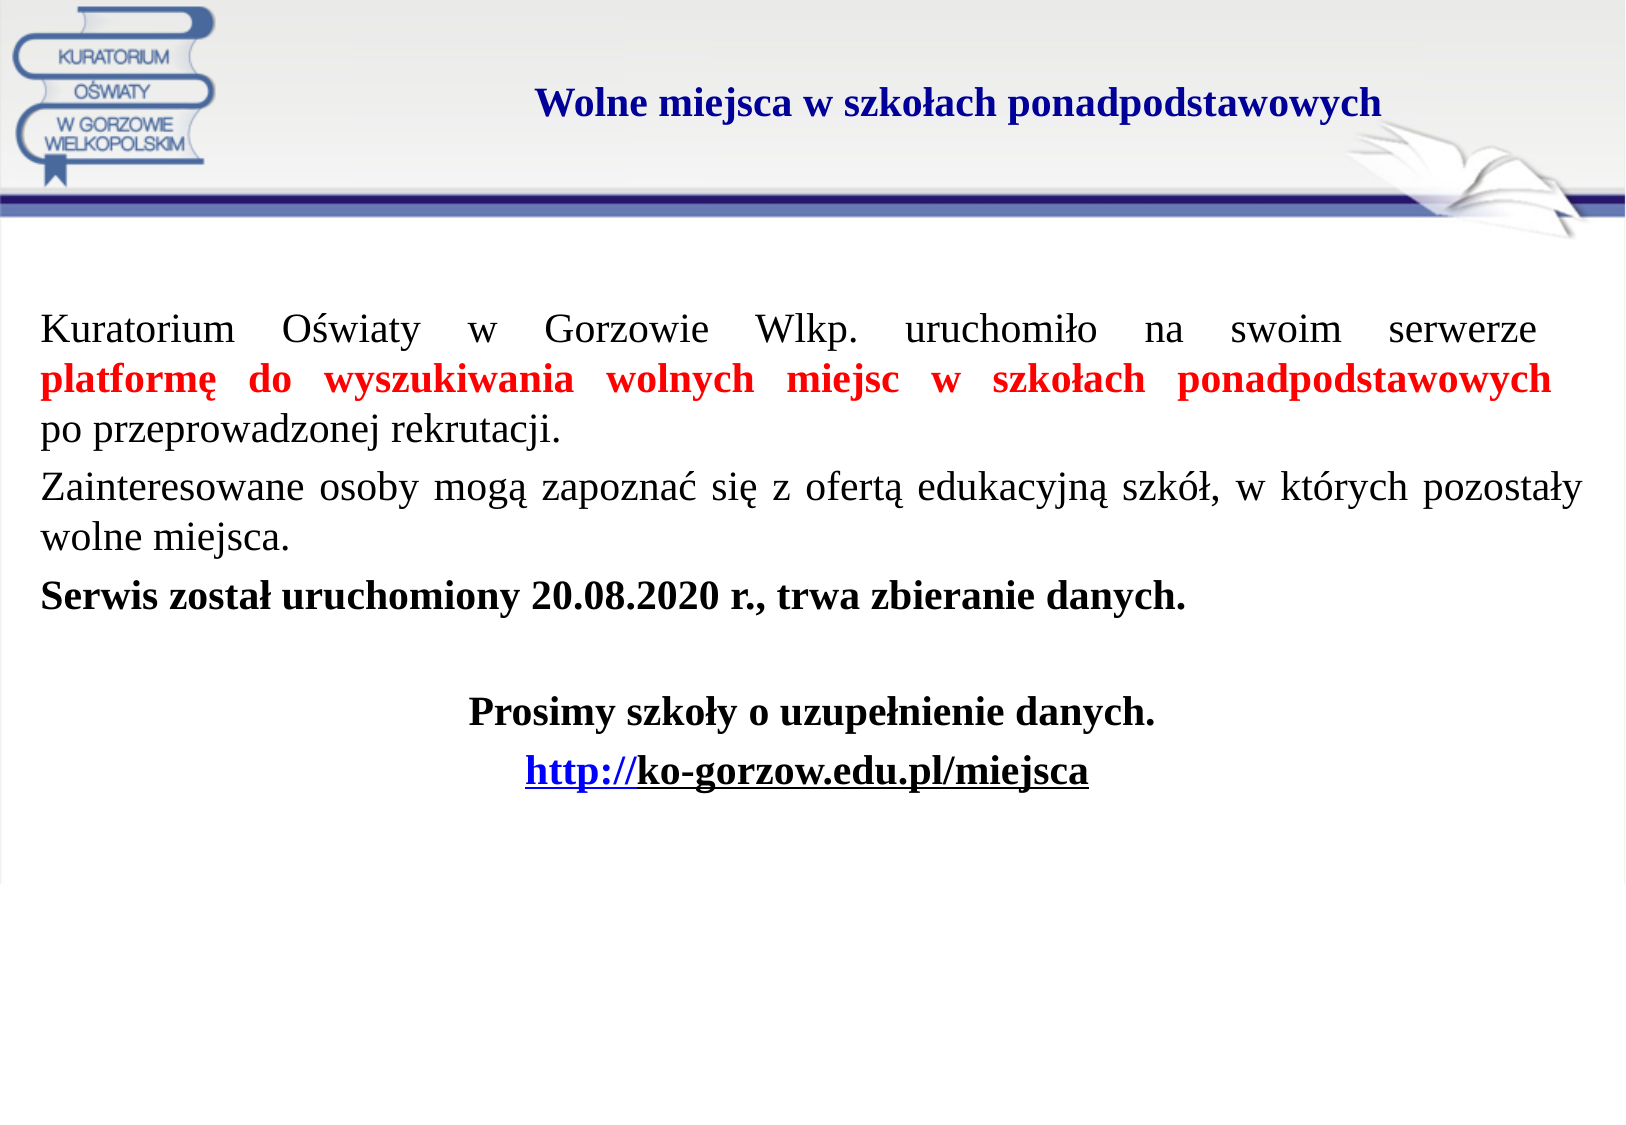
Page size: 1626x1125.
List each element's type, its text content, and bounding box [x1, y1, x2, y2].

list Kuratorium Oświaty w Gorzowie Wlkp. uruchomiło na swoim serwerze platformę do wyszukiwania wolnych miejsc w szkołach ponadpodstawowych po przeprowadzonej rekrutacji. Zainteresowane osoby mogą zapoznać się z ofertą edukacyjną szkół, w których pozostały wolne miejsca. Serwis został uruchomiony 20.08.2020 r., trwa zbieranie danych. Prosimy szkoły o uzupełnienie danych. http://ko-gorzow.edu.pl/miejsca [25, 234, 1600, 1071]
title Wolne miejsca w szkołach ponadpodstawowych [317, 23, 1600, 176]
picture [0, 0, 1626, 1125]
